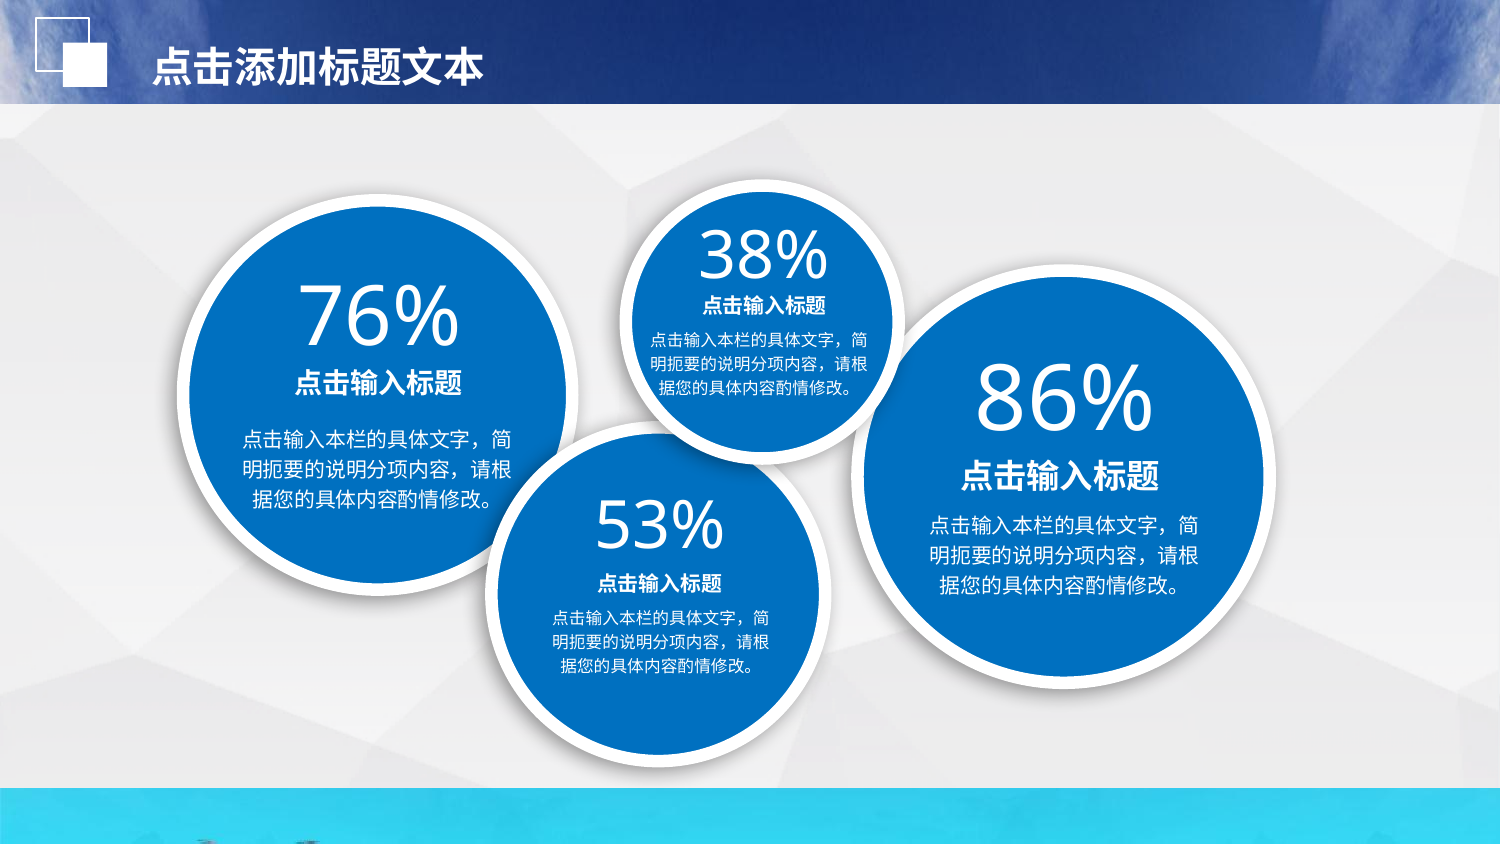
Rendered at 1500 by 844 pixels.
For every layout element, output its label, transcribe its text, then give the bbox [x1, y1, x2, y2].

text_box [625, 185, 899, 459]
picture [0, 0, 1500, 844]
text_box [491, 427, 826, 762]
text_box 点击添加标题文本 [136, 33, 501, 99]
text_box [857, 270, 1270, 684]
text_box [182, 200, 573, 590]
